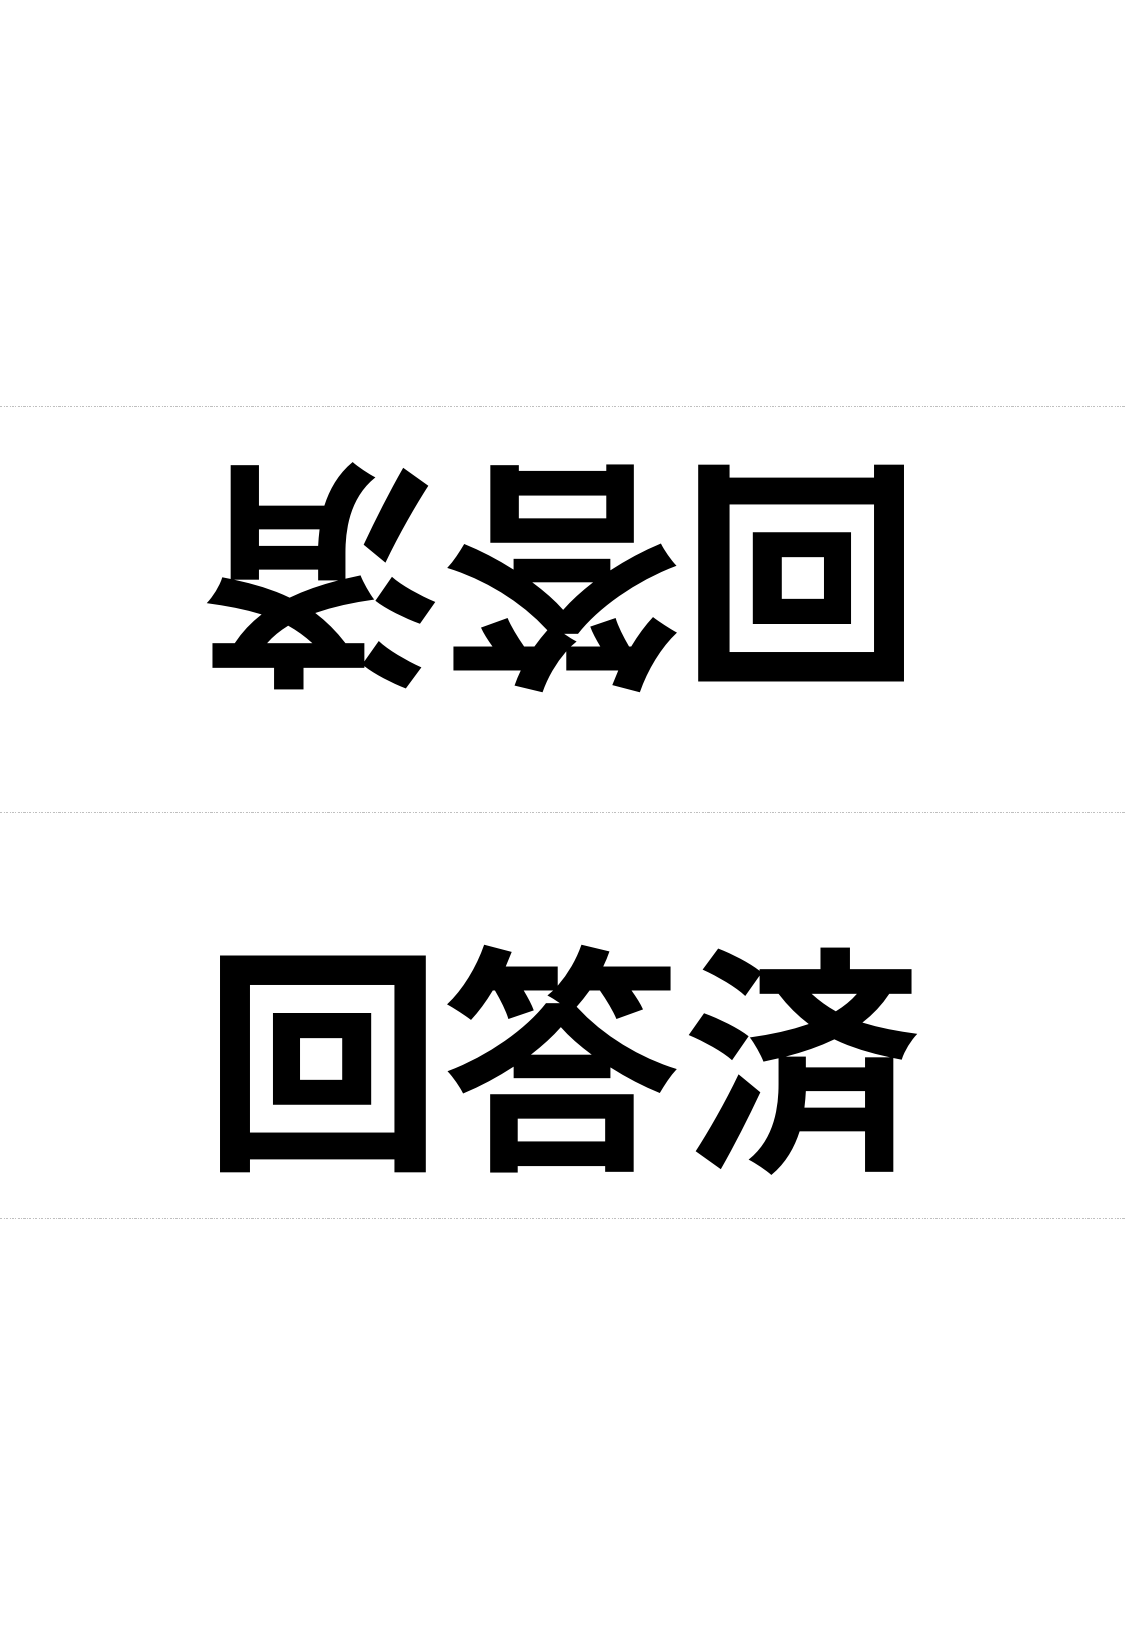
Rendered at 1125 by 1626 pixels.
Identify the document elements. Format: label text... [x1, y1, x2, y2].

text_box 回答済 [188, 431, 937, 734]
text_box 回答済 [188, 904, 937, 1207]
